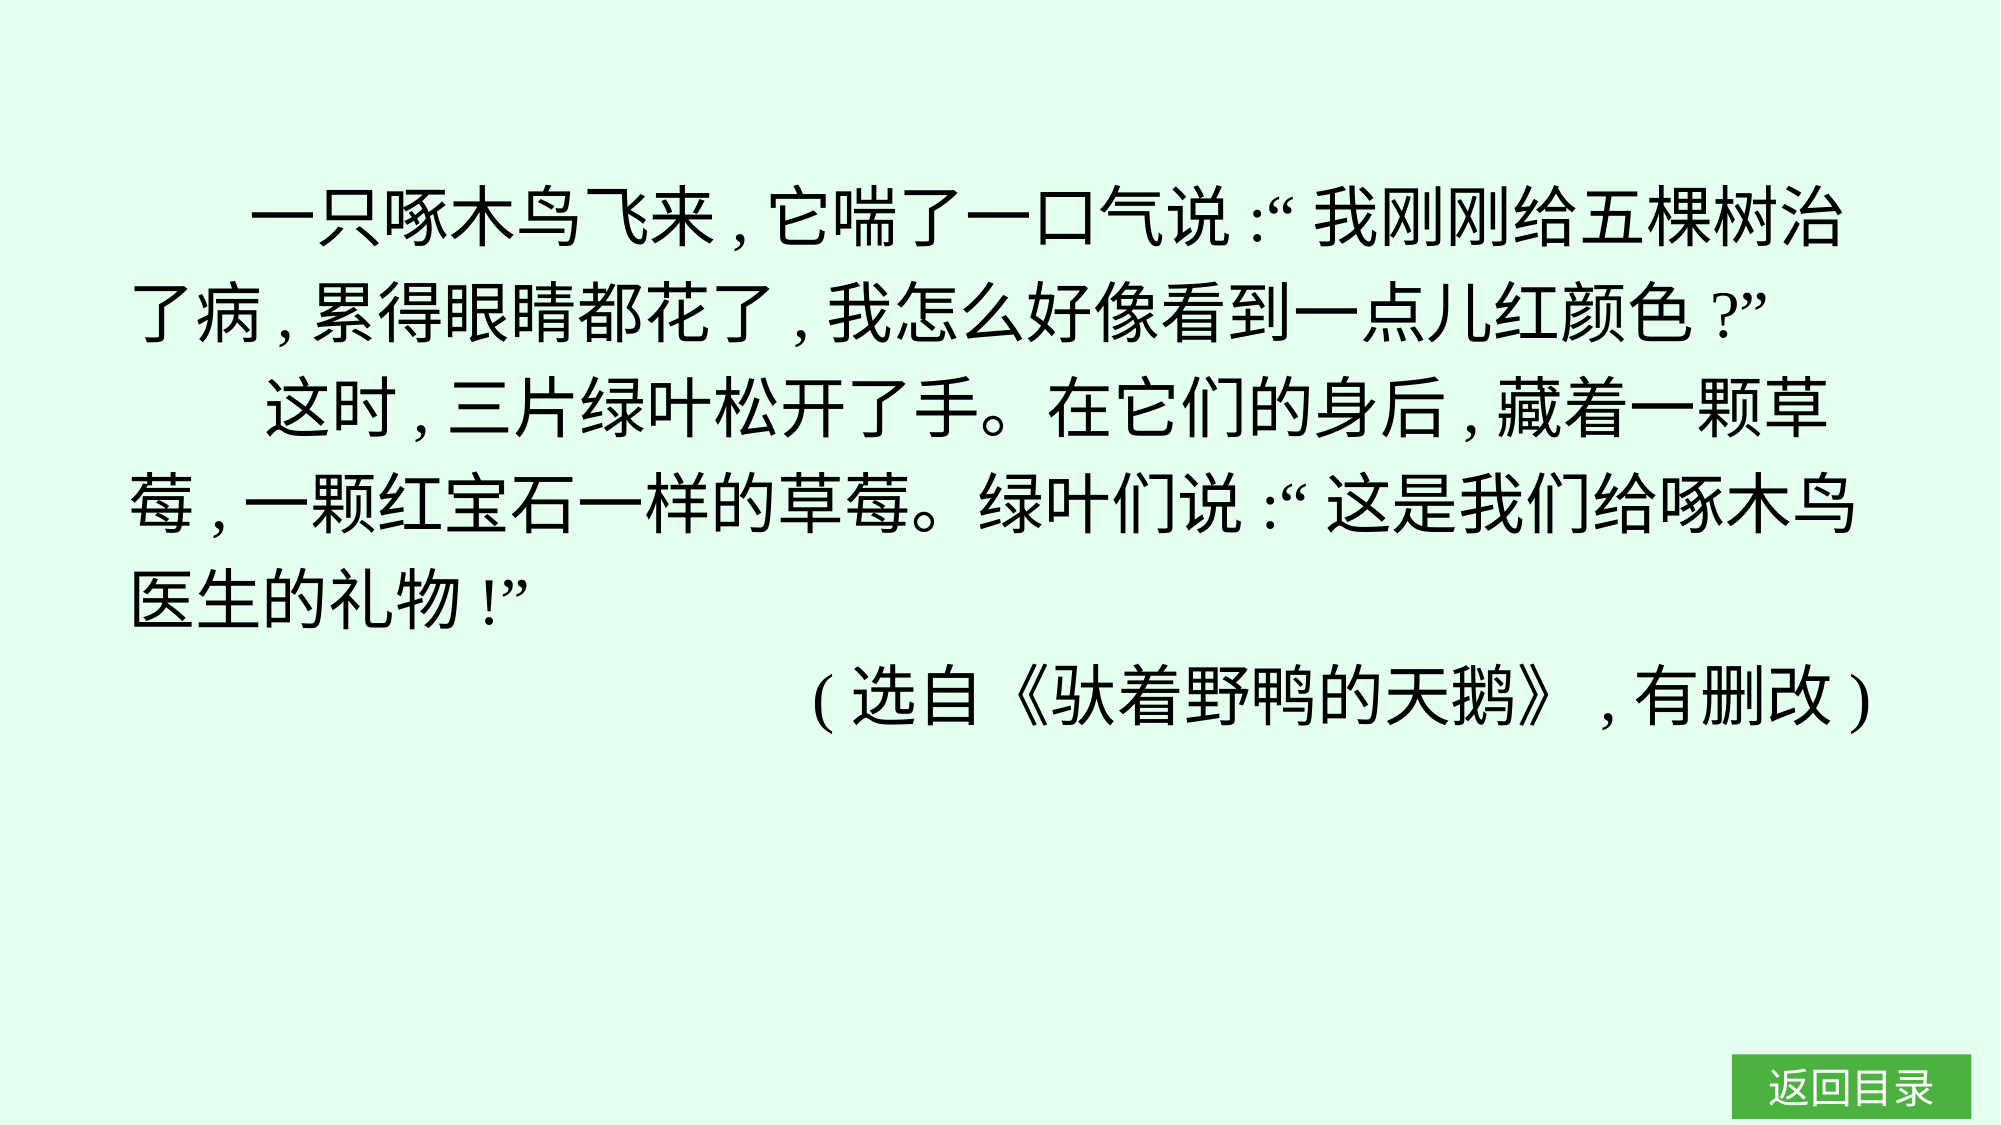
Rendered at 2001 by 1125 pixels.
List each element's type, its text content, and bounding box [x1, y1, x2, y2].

text_box 一只啄木鸟飞来,它喘了一口气说:“我刚刚给五棵树治了病,累得眼睛都花了,我怎么好像看到一点儿红颜色?” 这时,三片绿叶松开了手。在它们的身后,藏着一颗草莓,一颗红宝石一样的草莓。绿叶们说:“这是我们给啄木鸟医生的礼物!” (选自《驮着野鸭的天鹅》,有删改) [113, 151, 1887, 742]
